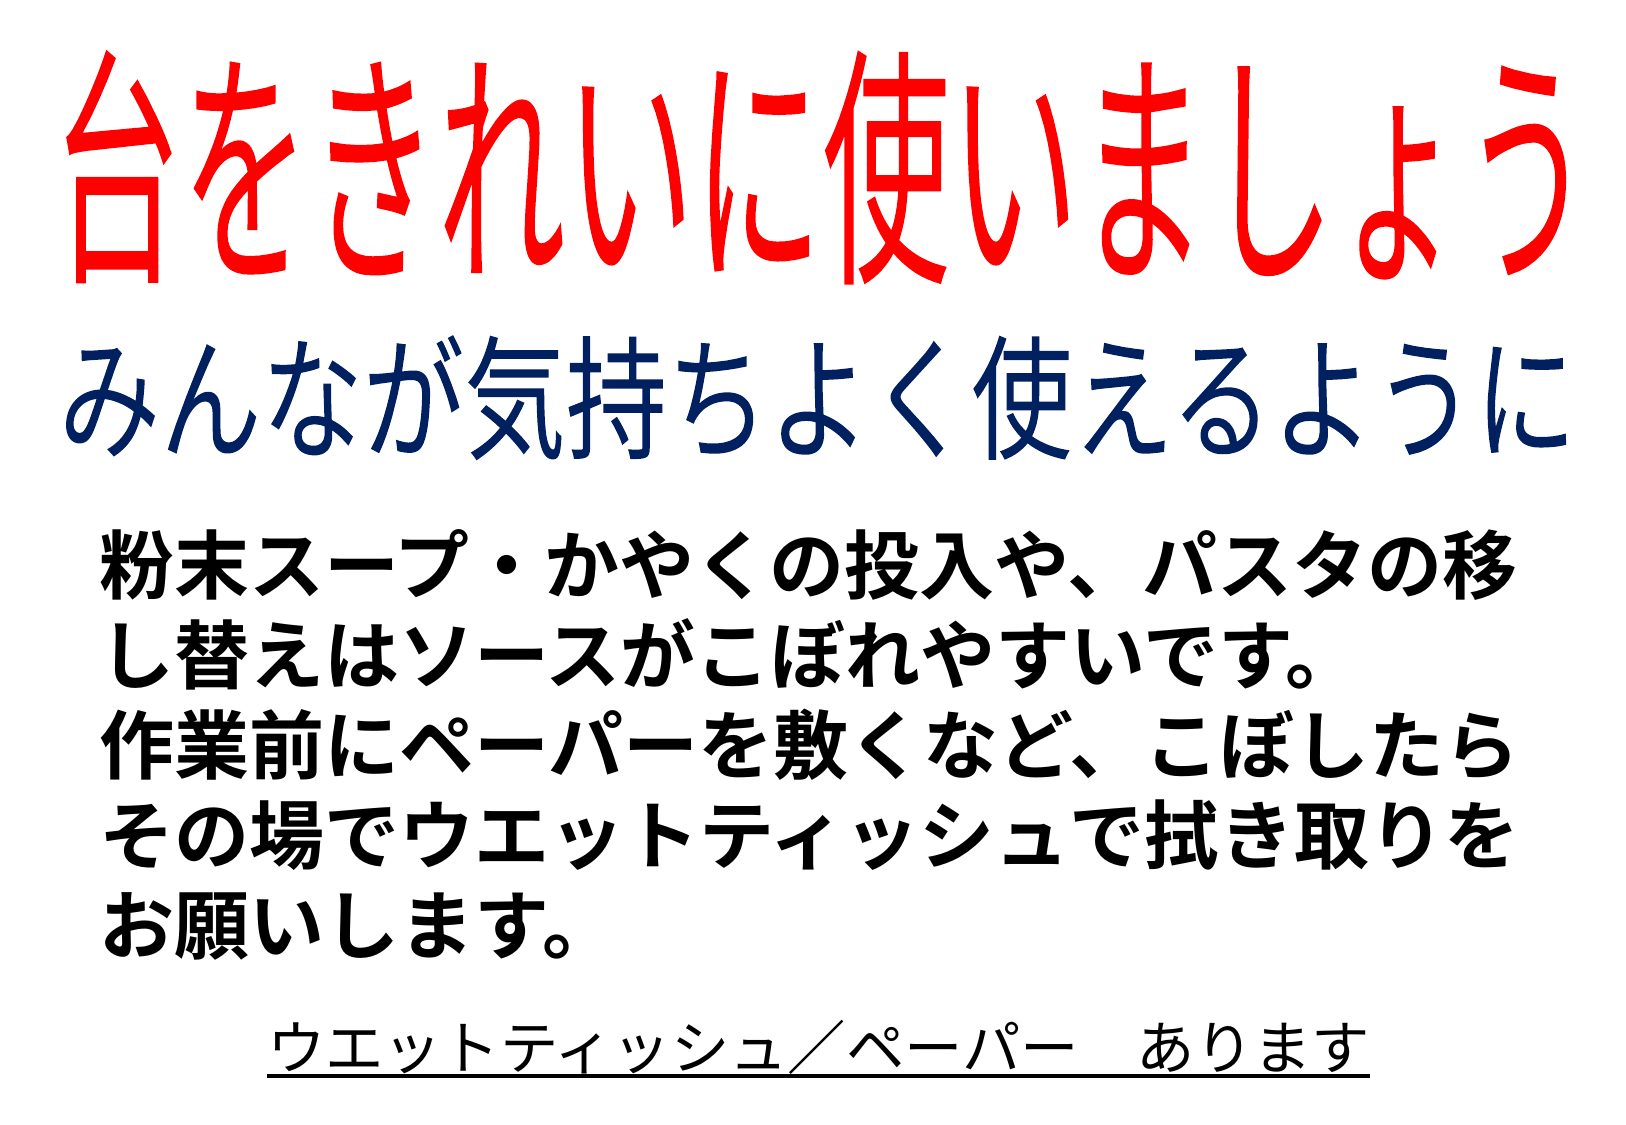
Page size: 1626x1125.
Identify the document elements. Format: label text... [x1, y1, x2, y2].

text_box ウエットティッシュ／ペーパー あります [174, 1004, 1463, 1089]
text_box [65, 49, 1567, 461]
text_box 粉末スープ・かやくの投入や、パスタの移し替えはソースがこぼれやすいです。 作業前にペーパーを敷くなど、こぼしたらその場でウエットティッシュで拭き取りをお願いします。 [84, 510, 1540, 976]
